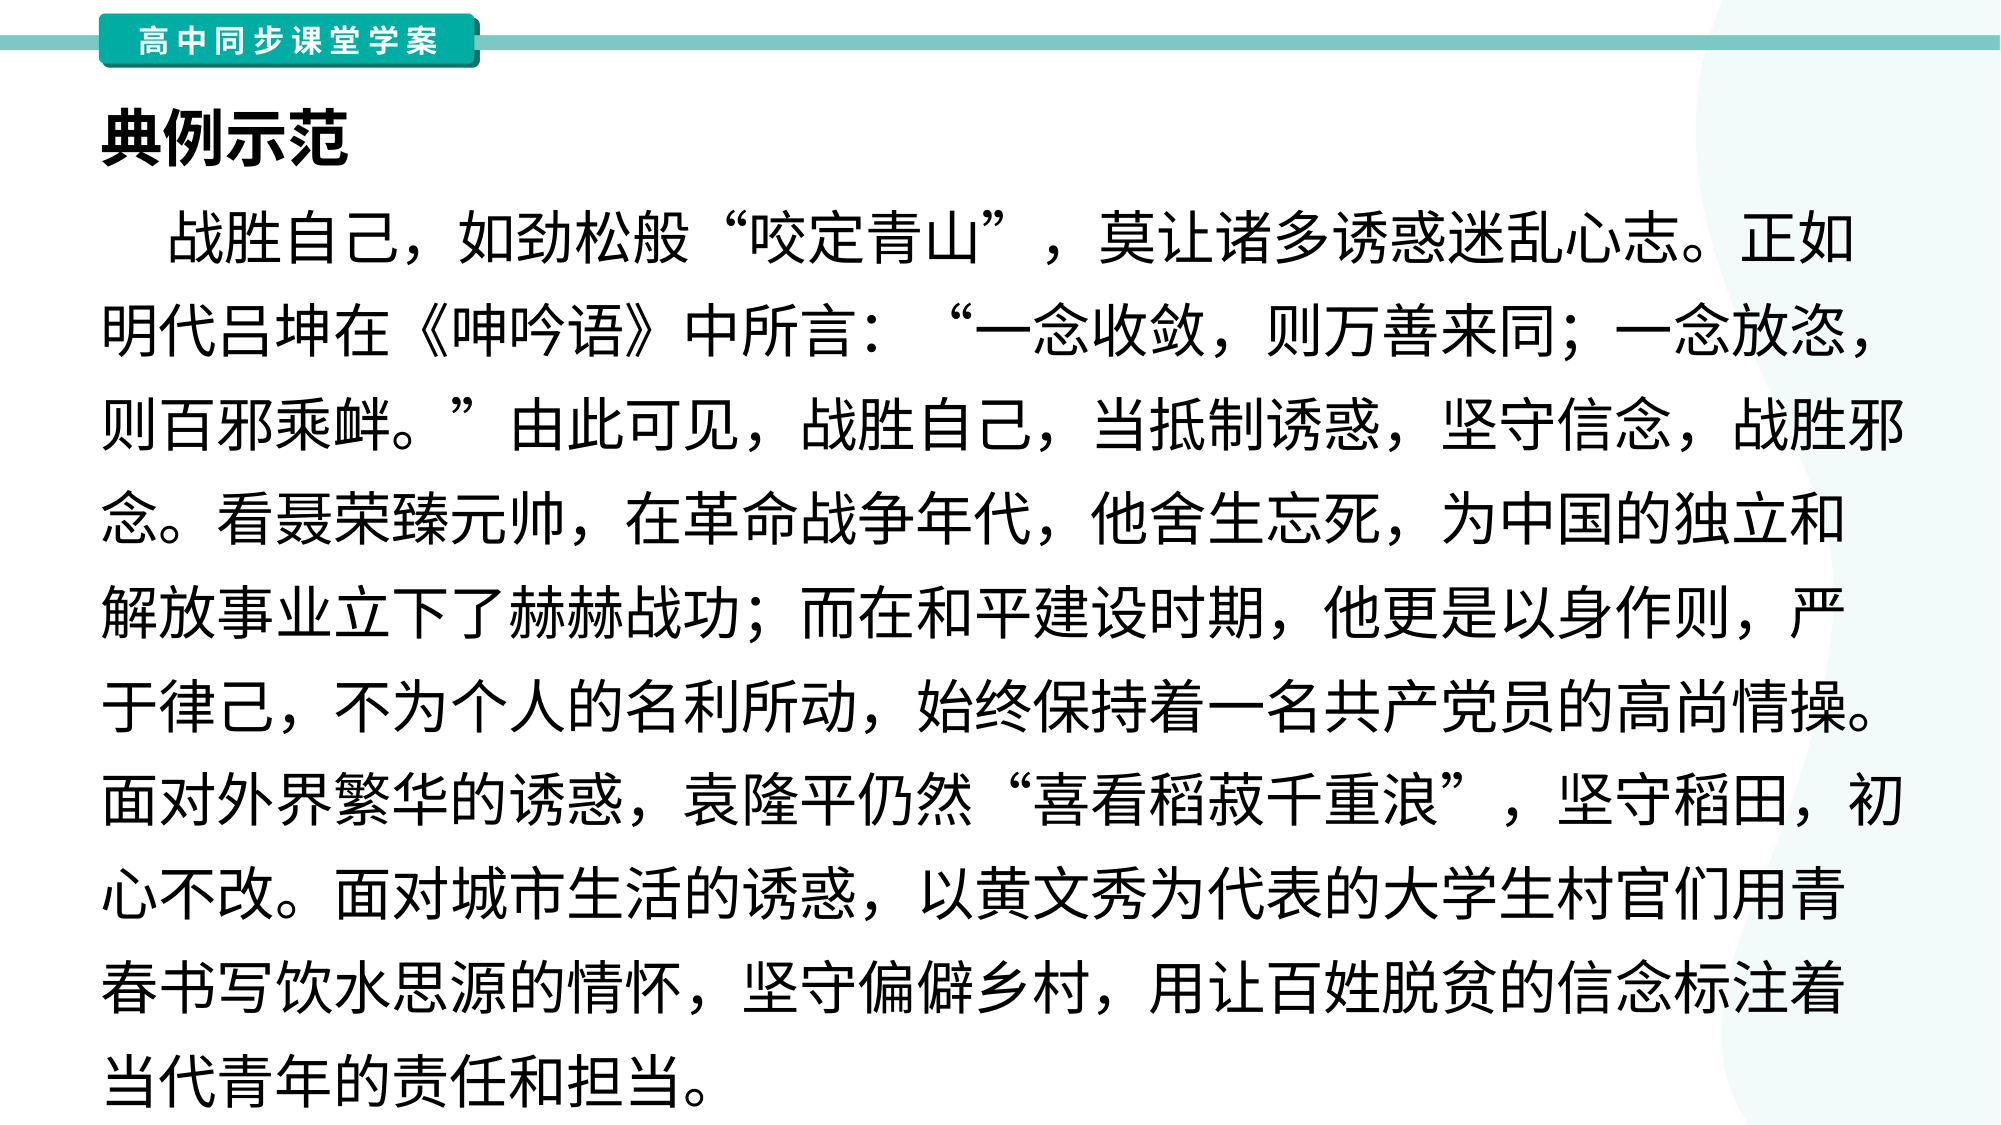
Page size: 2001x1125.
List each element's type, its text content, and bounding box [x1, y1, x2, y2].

picture [0, 0, 2000, 1125]
text_box 典例示范 [100, 76, 1899, 176]
text_box 战胜自己，如劲松般“咬定青山”，莫让诸多诱惑迷乱心志。正如 明代吕坤在《呻吟语》中所言：“一念收敛，则万善来同；一念放恣， 则百邪乘衅。”由此可见，战胜自己，当抵制诱惑，坚守信念，战胜邪 念。看聂荣臻元帅，在革命战争年代，他舍生忘死，为中国的独立和 解放事业立下了赫赫战功；而在和平建设时期，他更是以身作则，严 于律己，不为个人的名利所动，始终保持着一名共产党员的高尚情操。 面对外界繁华的诱惑，袁隆平仍然“喜看稻菽千重浪”，坚守稻田，初 心不改。面对城市生活的诱惑，以黄文秀为代表的大学生村官们用青 春书写饮水思源的情怀，坚守偏僻乡村，用让百姓脱贫的信念标注着 当代青年的责任和担当。 [100, 177, 1899, 1115]
